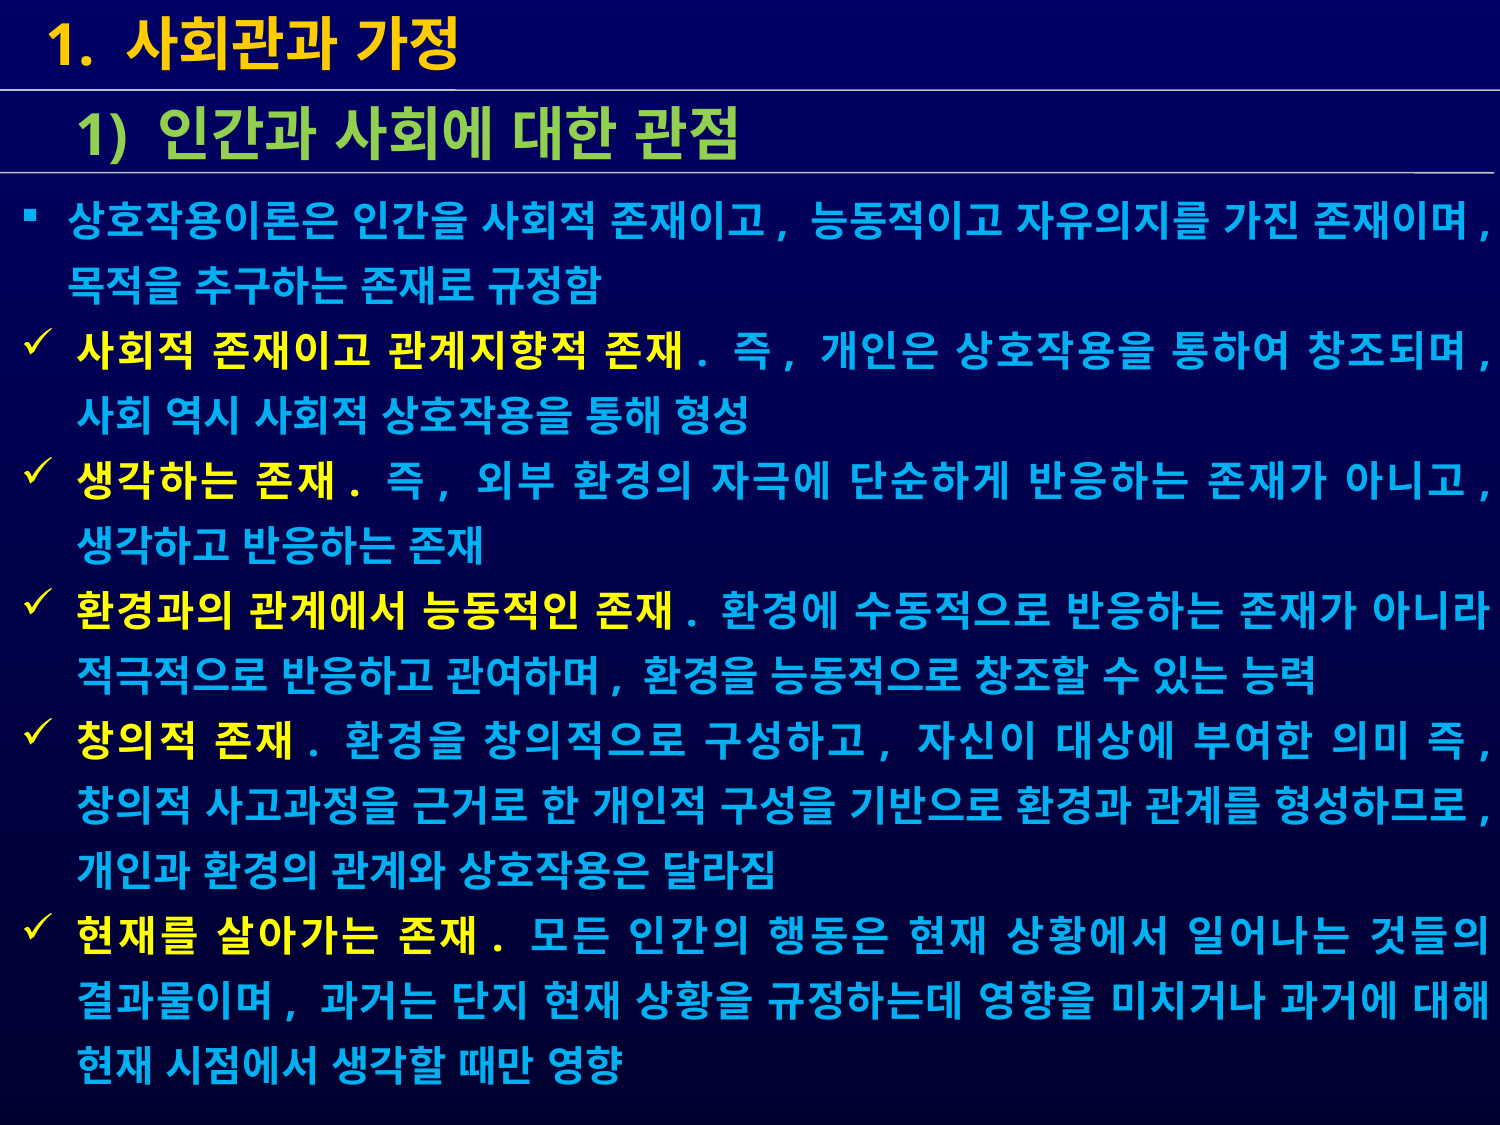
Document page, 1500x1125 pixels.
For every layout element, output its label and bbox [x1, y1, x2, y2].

text_box [0, 0, 1500, 1098]
